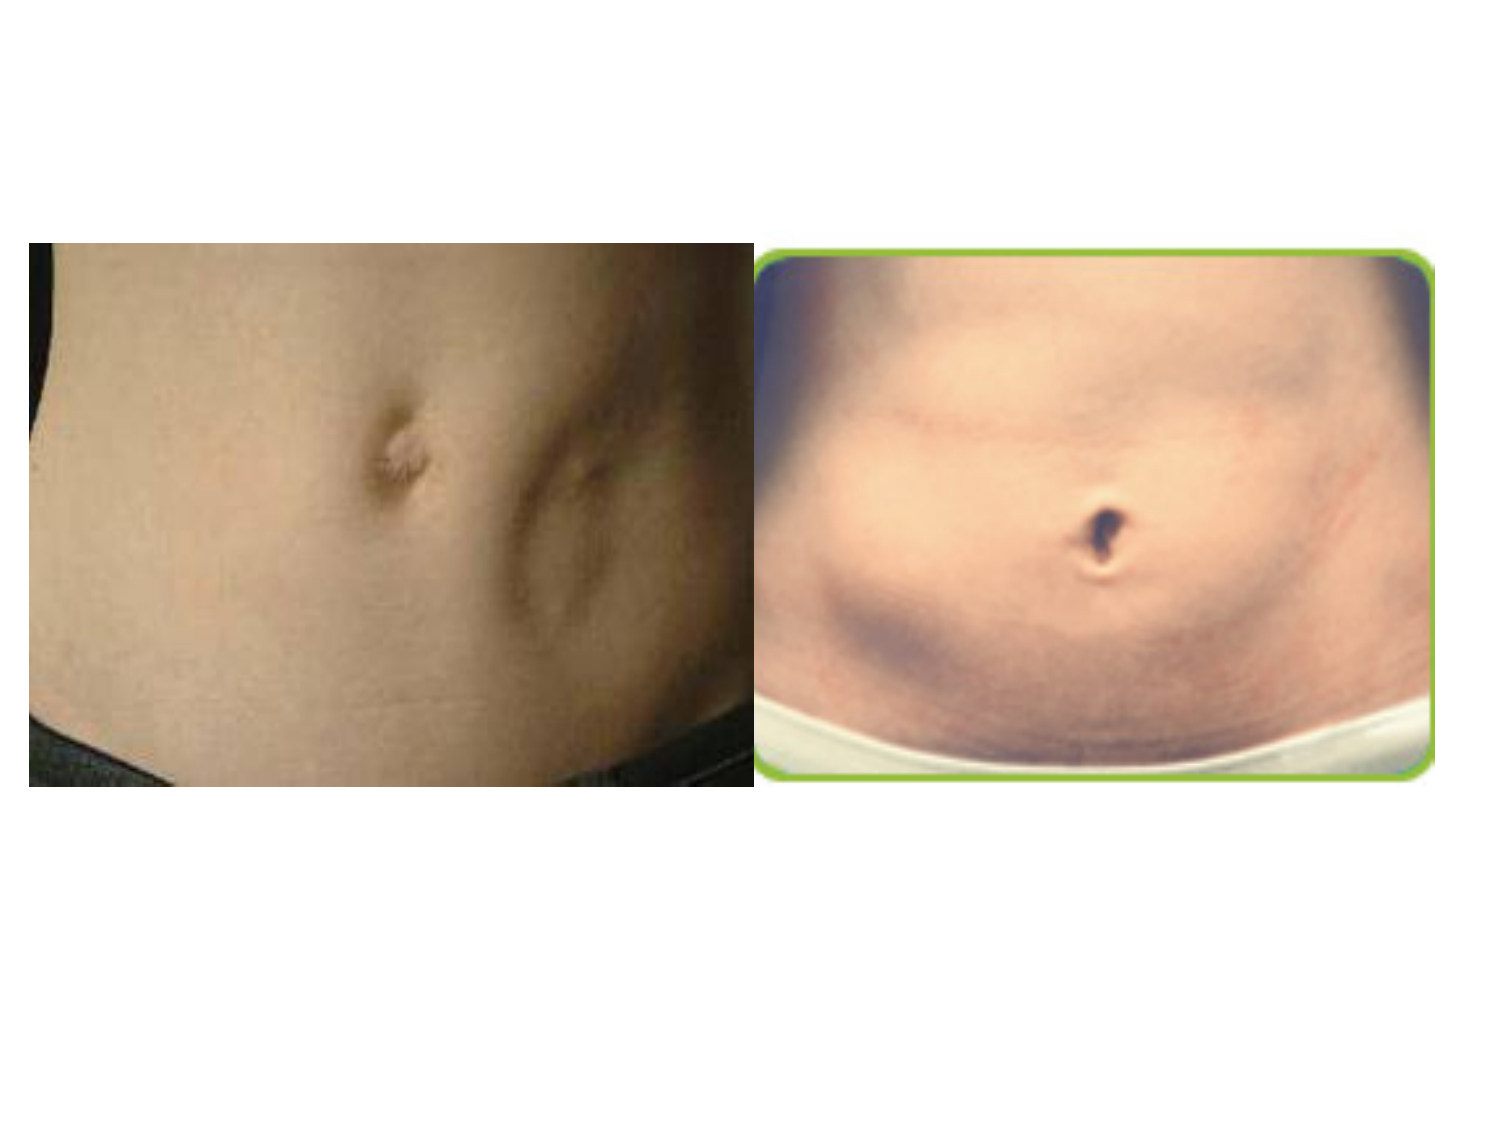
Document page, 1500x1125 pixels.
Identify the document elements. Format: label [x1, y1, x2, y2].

picture [29, 231, 1436, 787]
